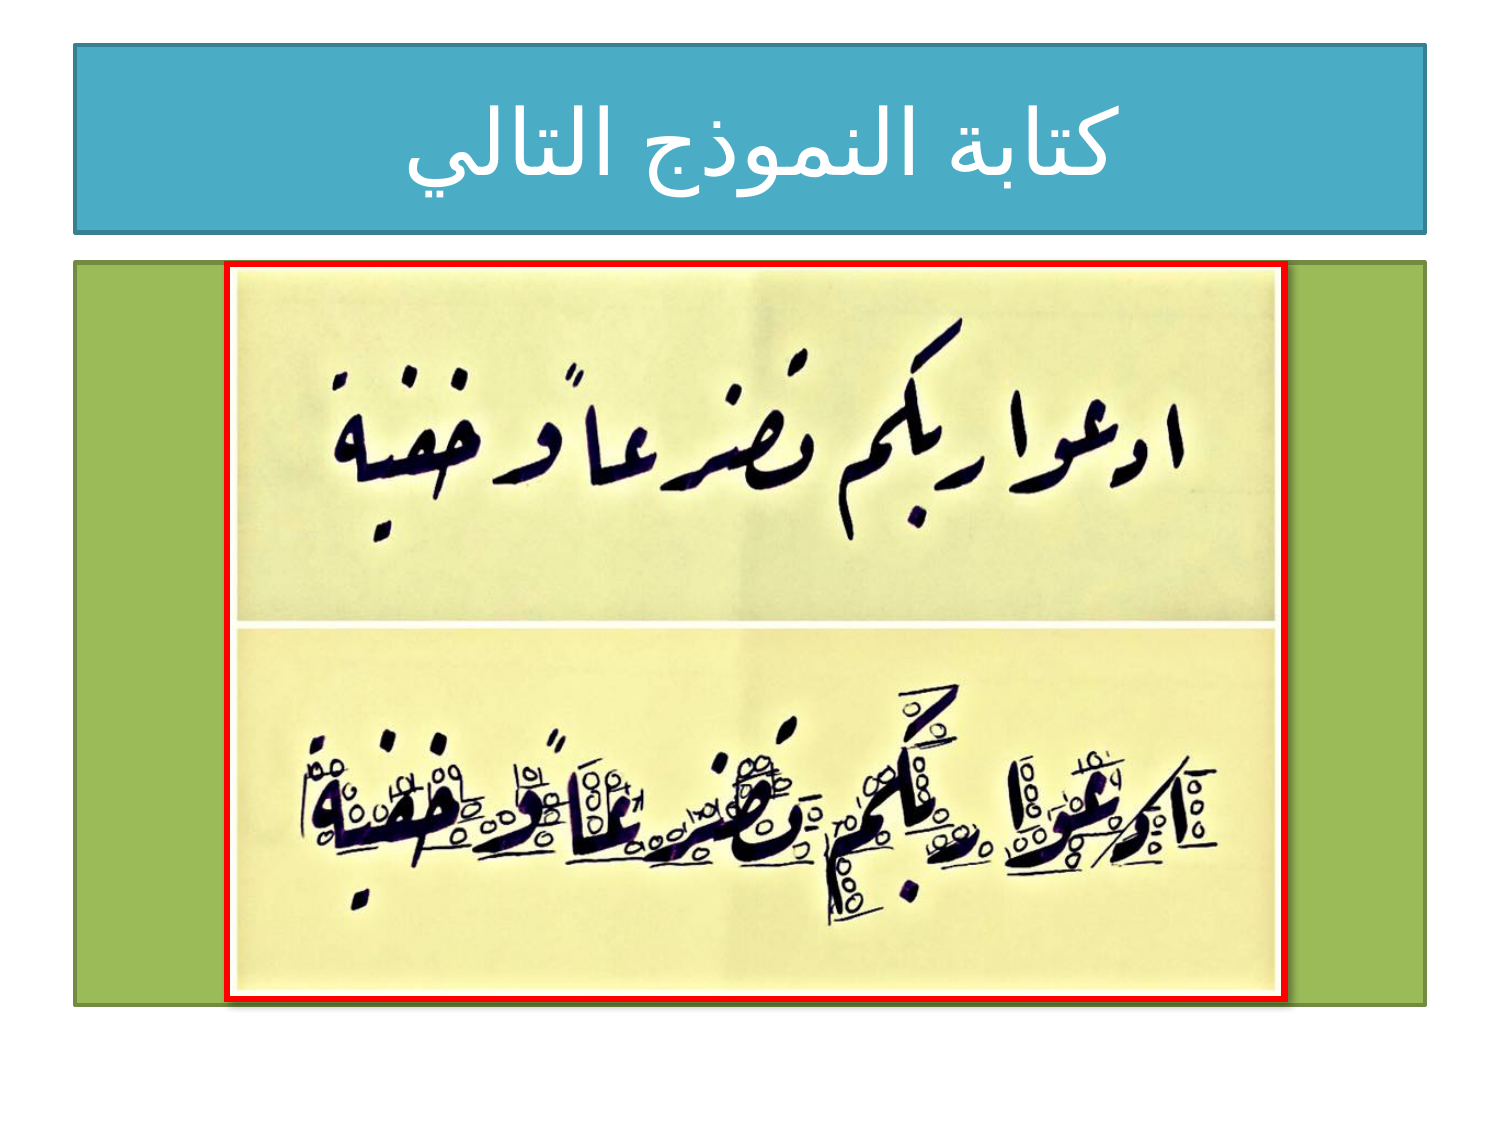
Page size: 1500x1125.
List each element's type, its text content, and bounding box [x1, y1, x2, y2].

picture [229, 266, 1282, 996]
list [73, 260, 228, 1007]
list [1293, 260, 1427, 1007]
title كتابة النموذج التالي [73, 43, 1427, 235]
